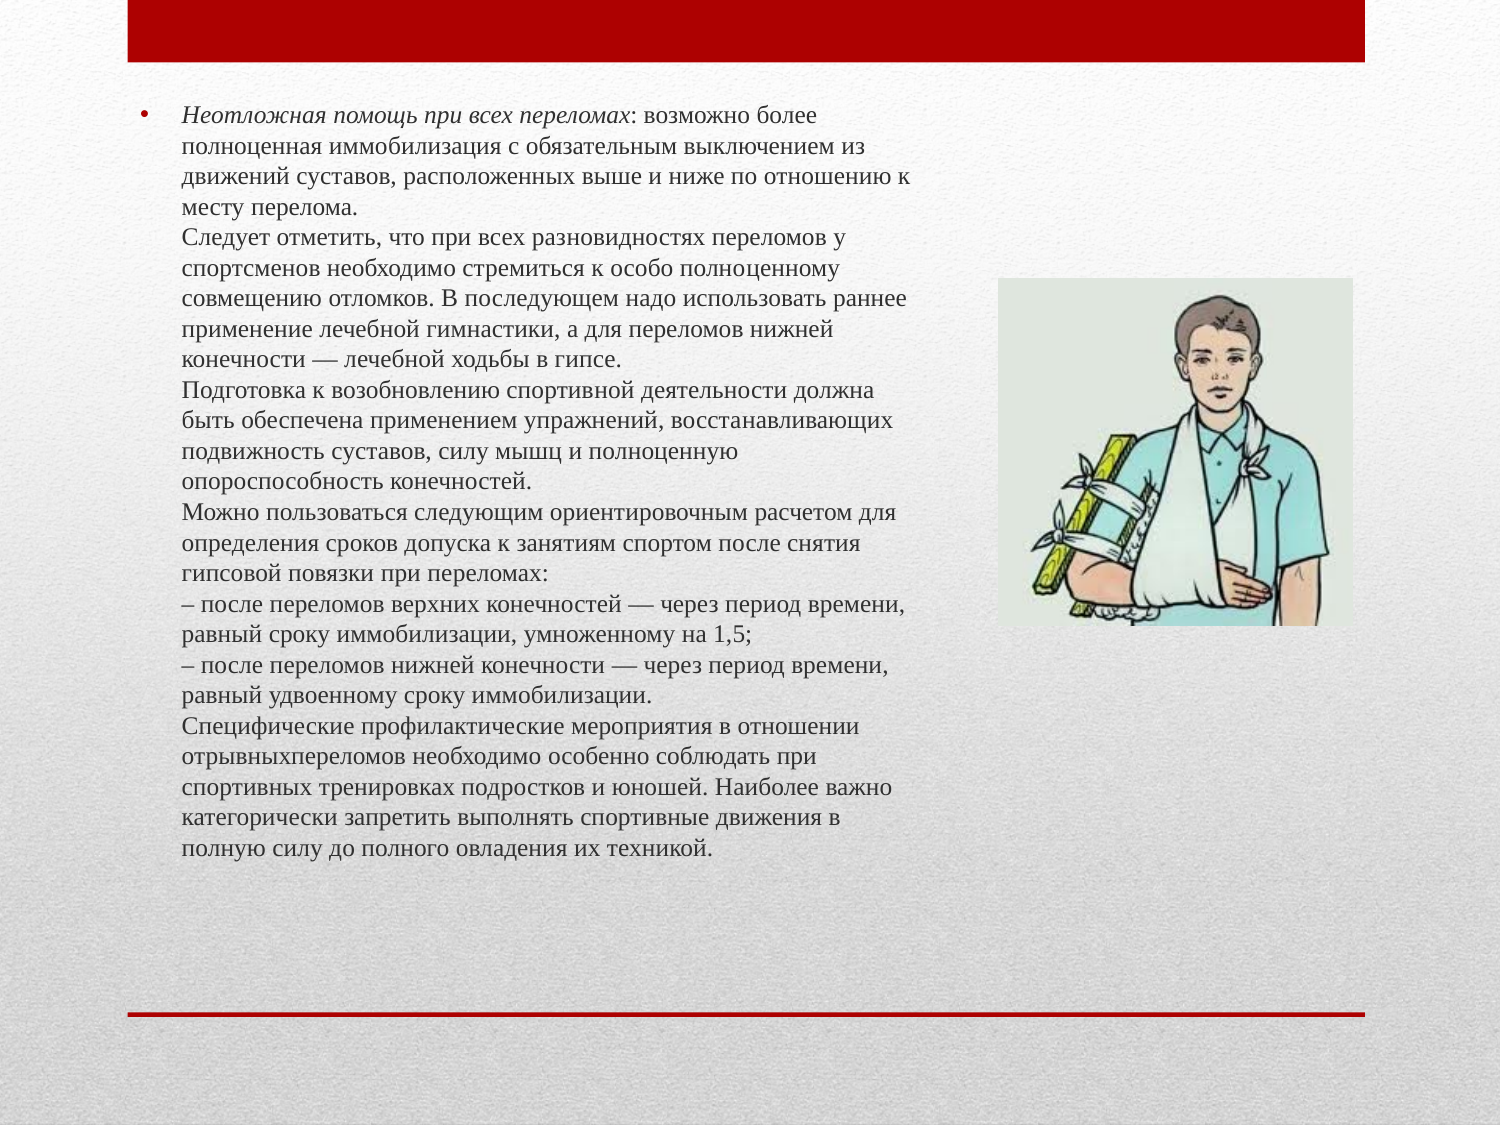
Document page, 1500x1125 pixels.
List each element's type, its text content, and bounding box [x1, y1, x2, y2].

list Неотложная помощь при всех перело­мах: возможно более полноценная иммо­билизация с обязательным выключением из движений суставов, расположенных выше и ниже по отношению к месту перелома. Следует отметить, что при всех раз­новидностях переломов у спортсменов необходимо стремиться к особо полно­ценному совмещению отломков. В пос­ледующем надо использовать раннее применение лечебной гимнастики, а для переломов нижней конечности — лечебной ходьбы в гипсе. Подготовка к возобновлению спортив­ной деятельности должна быть обеспе­чена применением упражнений, восста­навливающих подвижность суставов, силу мышц и полноценную опороспособность конечностей. Можно пользоваться следующим ориентировочным расчетом для опреде­ления сроков допуска к занятиям спортом после снятия гипсовой повязки при пе­реломах: – после переломов верхних конечностей — через период времени, равный сроку иммобилизации, умноженному на 1,5; – после переломов нижней конечности — через период времени, равный удвоенному сроку иммобилизации. Специфические профилактические мероприятия в отношении отрывныхпереломов необходимо особенно соблю­дать при спортивных тренировках под­ростков и юношей. Наиболее важно категорически запретить выполнять спортивные движения в полную силу до полного овладения их техникой. [125, 78, 939, 882]
picture [997, 278, 1354, 627]
